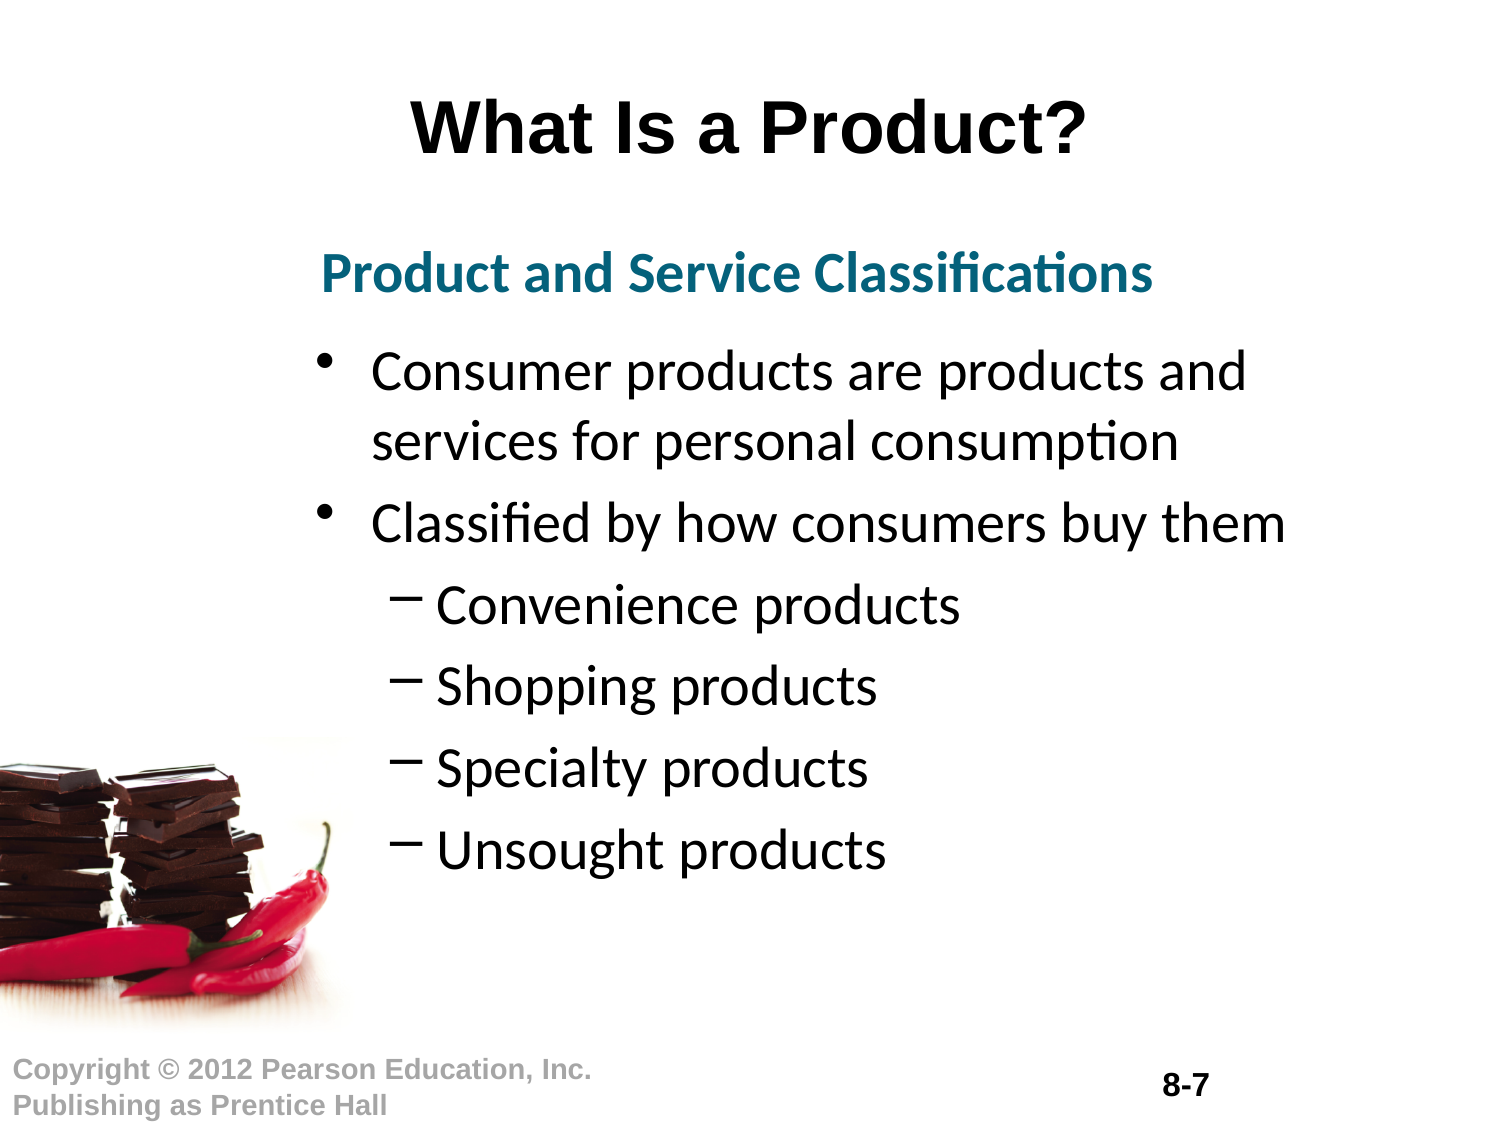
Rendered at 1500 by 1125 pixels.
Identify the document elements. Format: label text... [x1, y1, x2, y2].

picture [0, 737, 361, 1038]
title What Is a Product? [112, 37, 1388, 226]
list Consumer products are products and services for personal consumption Classified by how consumers buy them Convenience products Shopping products Specialty products Unsought products [299, 324, 1338, 1001]
list Product and Service Classifications [149, 237, 1326, 301]
